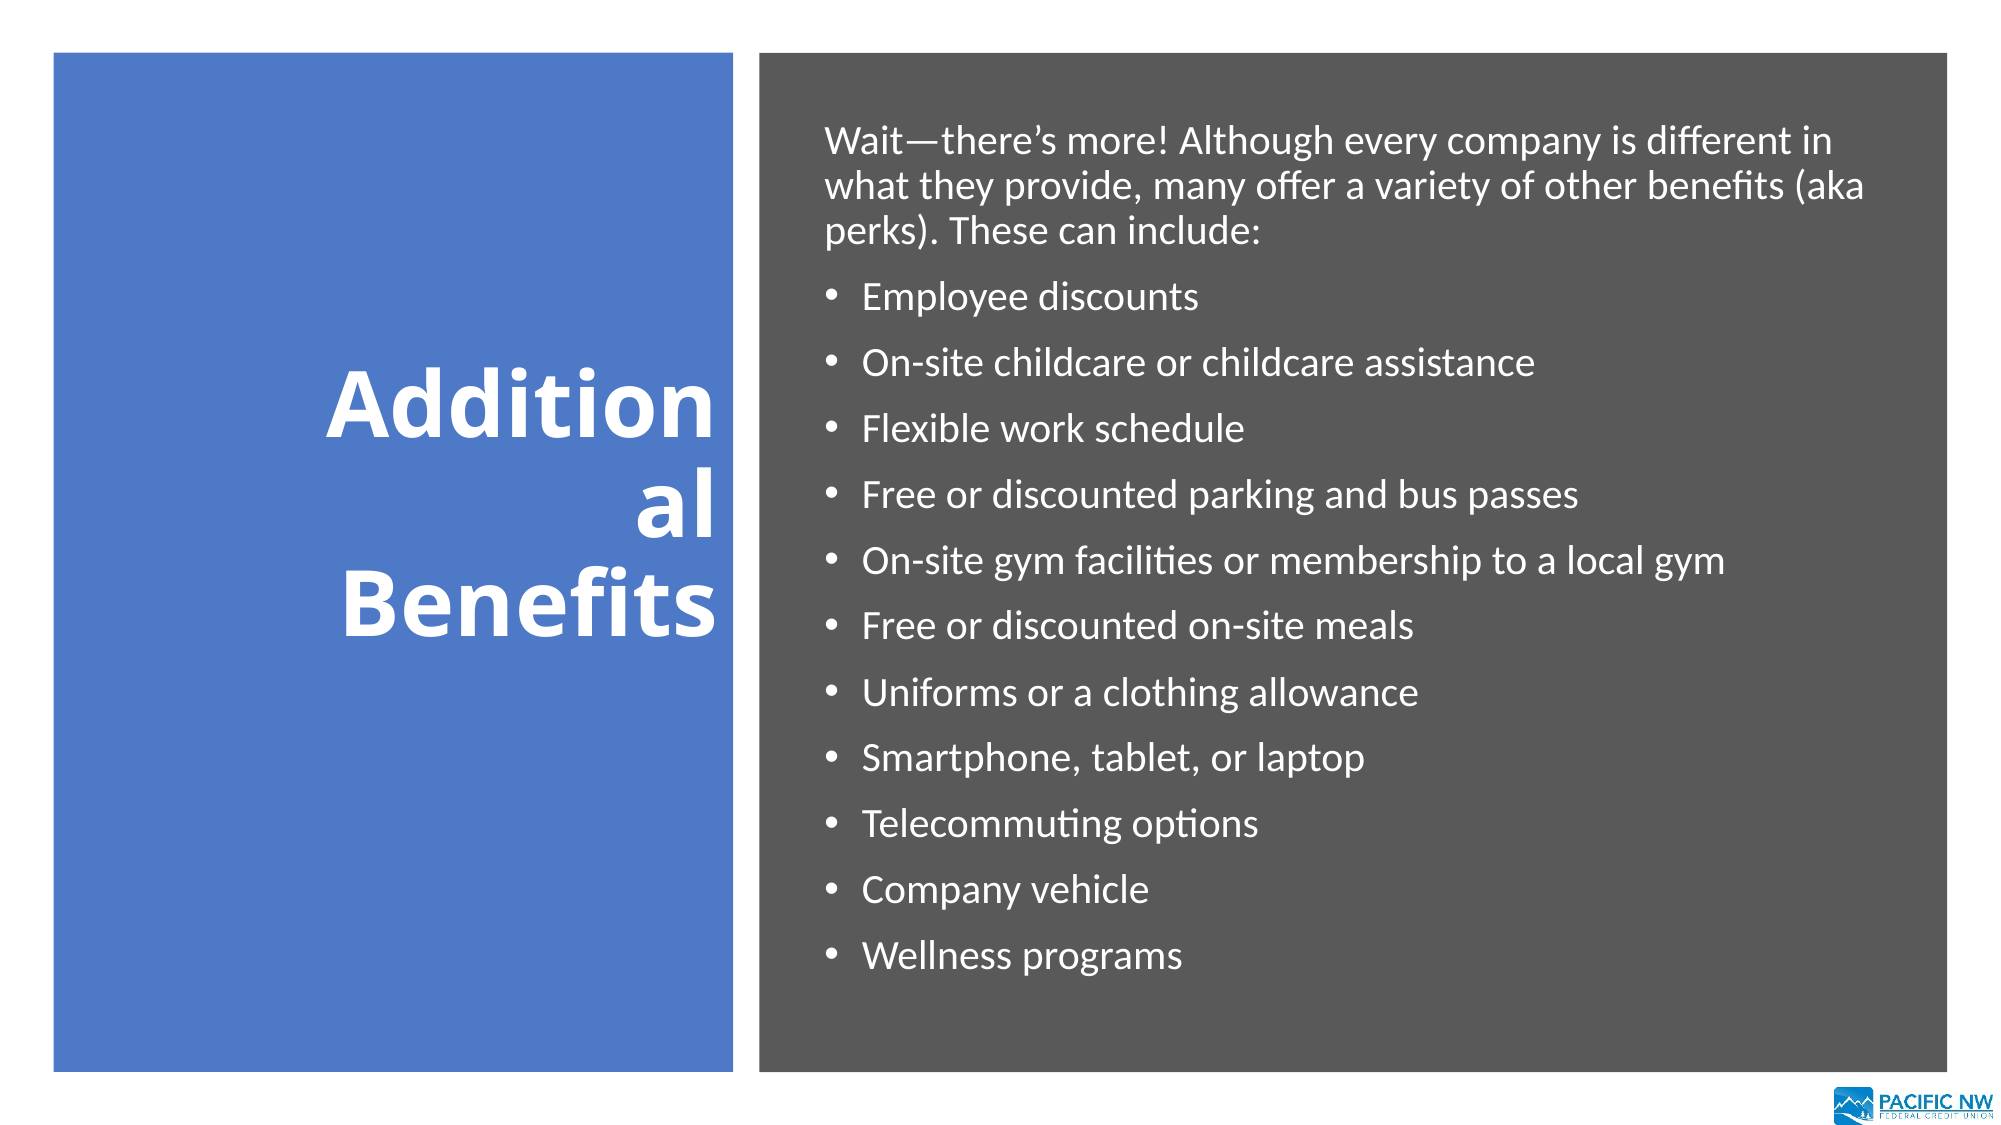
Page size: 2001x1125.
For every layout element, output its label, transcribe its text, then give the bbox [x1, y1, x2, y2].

title Additional Benefits [270, 95, 734, 919]
text_box [758, 52, 1948, 1073]
text_box [53, 52, 734, 1073]
picture [1834, 1087, 1993, 1125]
list Wait—there’s more! Although every company is different in what they provide, many offer a variety of other benefits (aka perks). These can include: Employee discounts On-site childcare or childcare assistance Flexible work schedule Free or discounted parking and bus passes On-site gym facilities or membership to a local gym Free or discounted on-site meals Uniforms or a clothing allowance Smartphone, tablet, or laptop Telecommuting options Company vehicle Wellness programs [809, 95, 1892, 1002]
